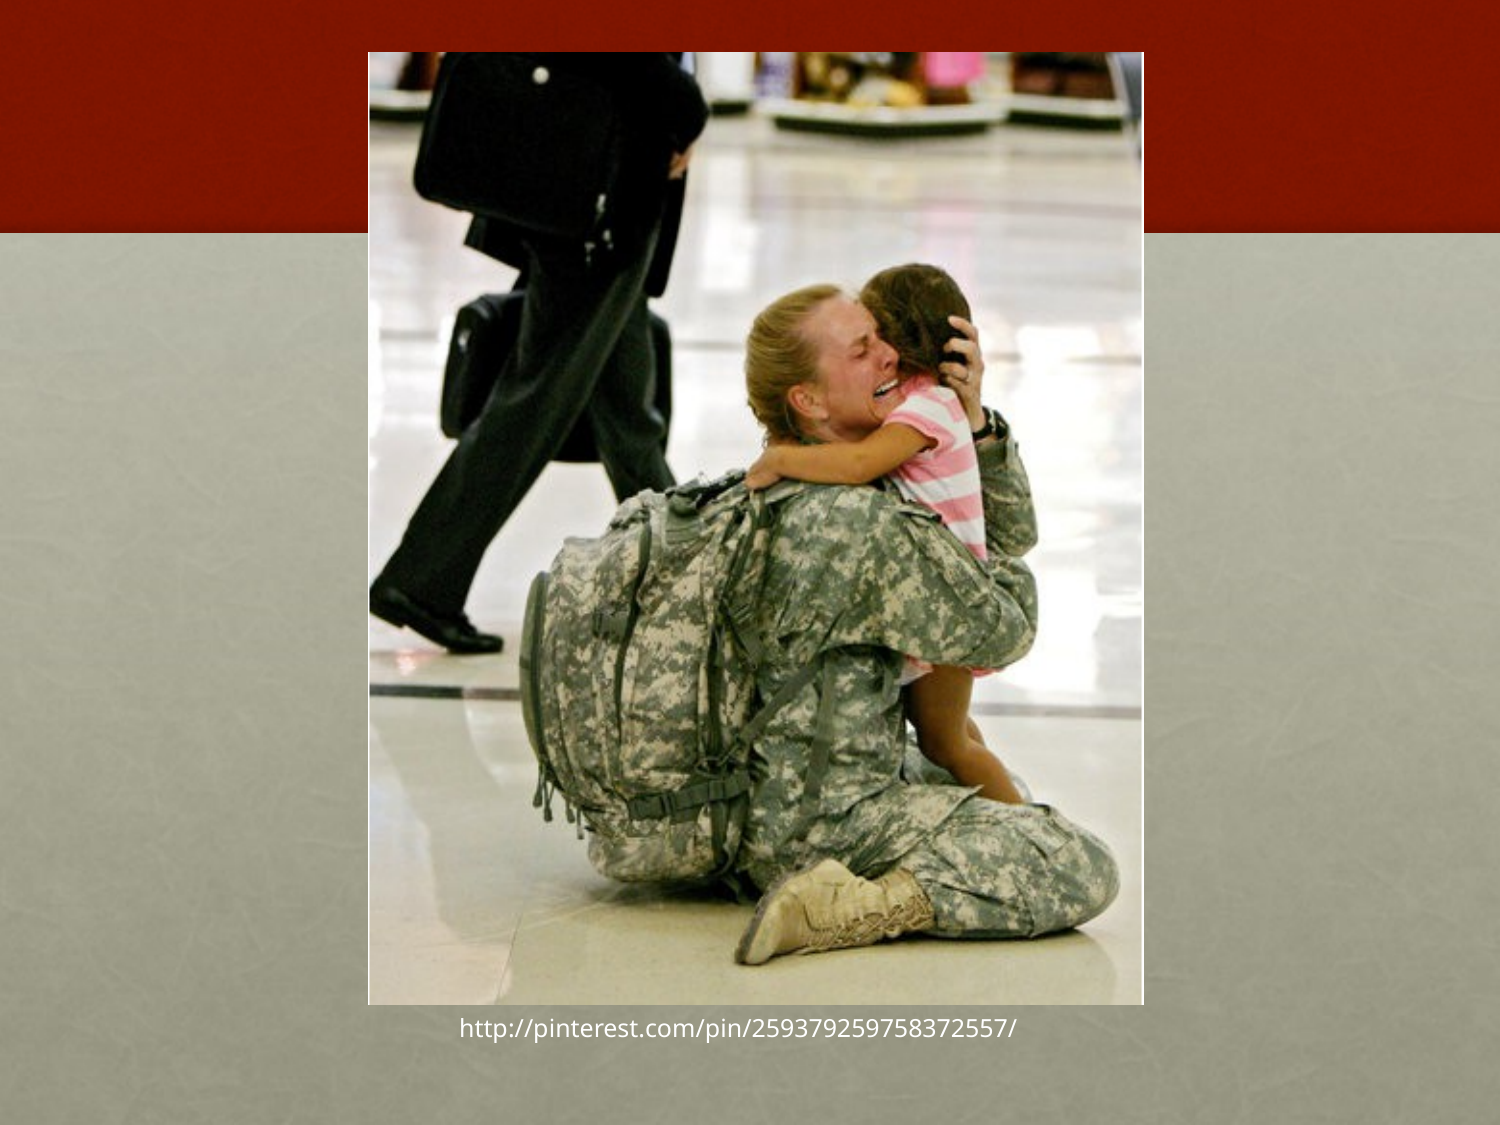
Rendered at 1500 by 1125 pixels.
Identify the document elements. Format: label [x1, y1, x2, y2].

picture [0, 1006, 1500, 1125]
list [0, 52, 1500, 1006]
